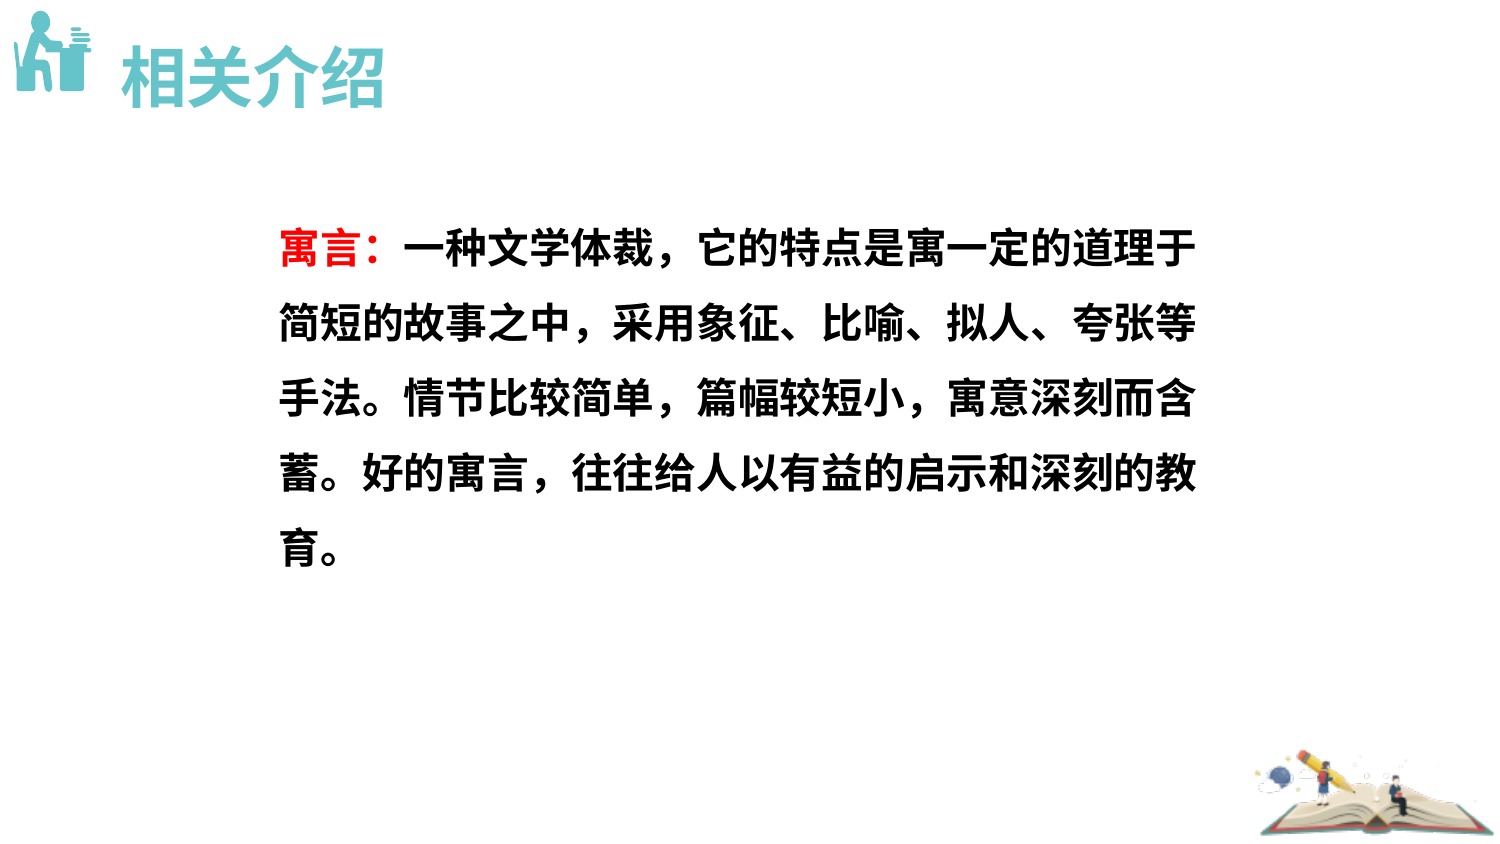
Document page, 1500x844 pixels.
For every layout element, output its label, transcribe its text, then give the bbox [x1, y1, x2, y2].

text_box 寓言：一种文学体裁，它的特点是寓一定的道理于简短的故事之中，采用象征、比喻、拟人、夸张等手法。情节比较简单，篇幅较短小，寓意深刻而含蓄。好的寓言，往往给人以有益的启示和深刻的教育。 [264, 188, 1236, 579]
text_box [13, 10, 422, 124]
picture [1253, 735, 1500, 844]
